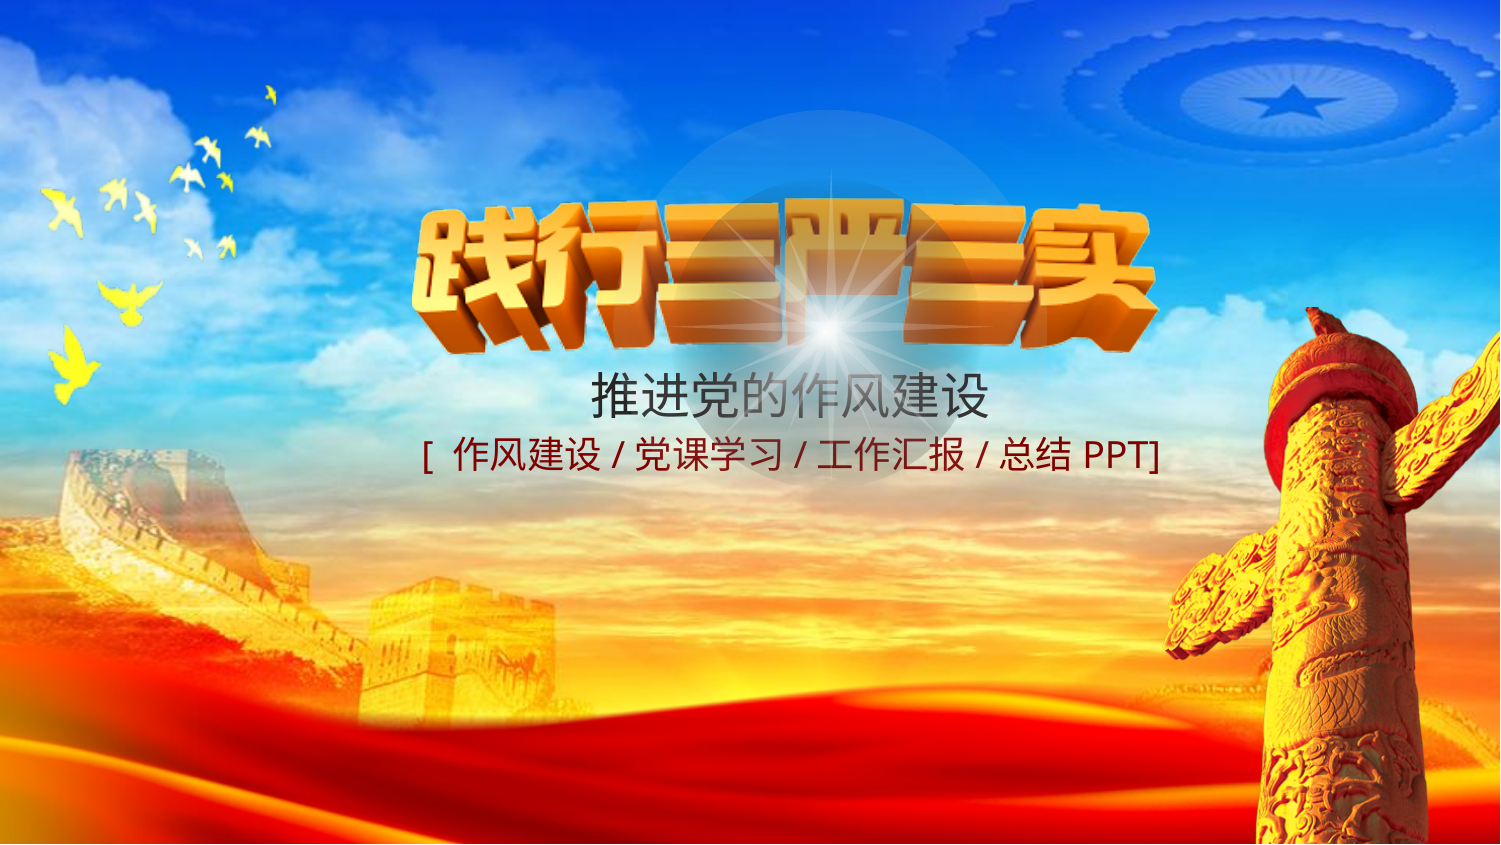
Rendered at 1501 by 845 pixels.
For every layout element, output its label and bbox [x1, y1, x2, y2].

text_box [612, 109, 1047, 543]
picture [0, 0, 1501, 844]
